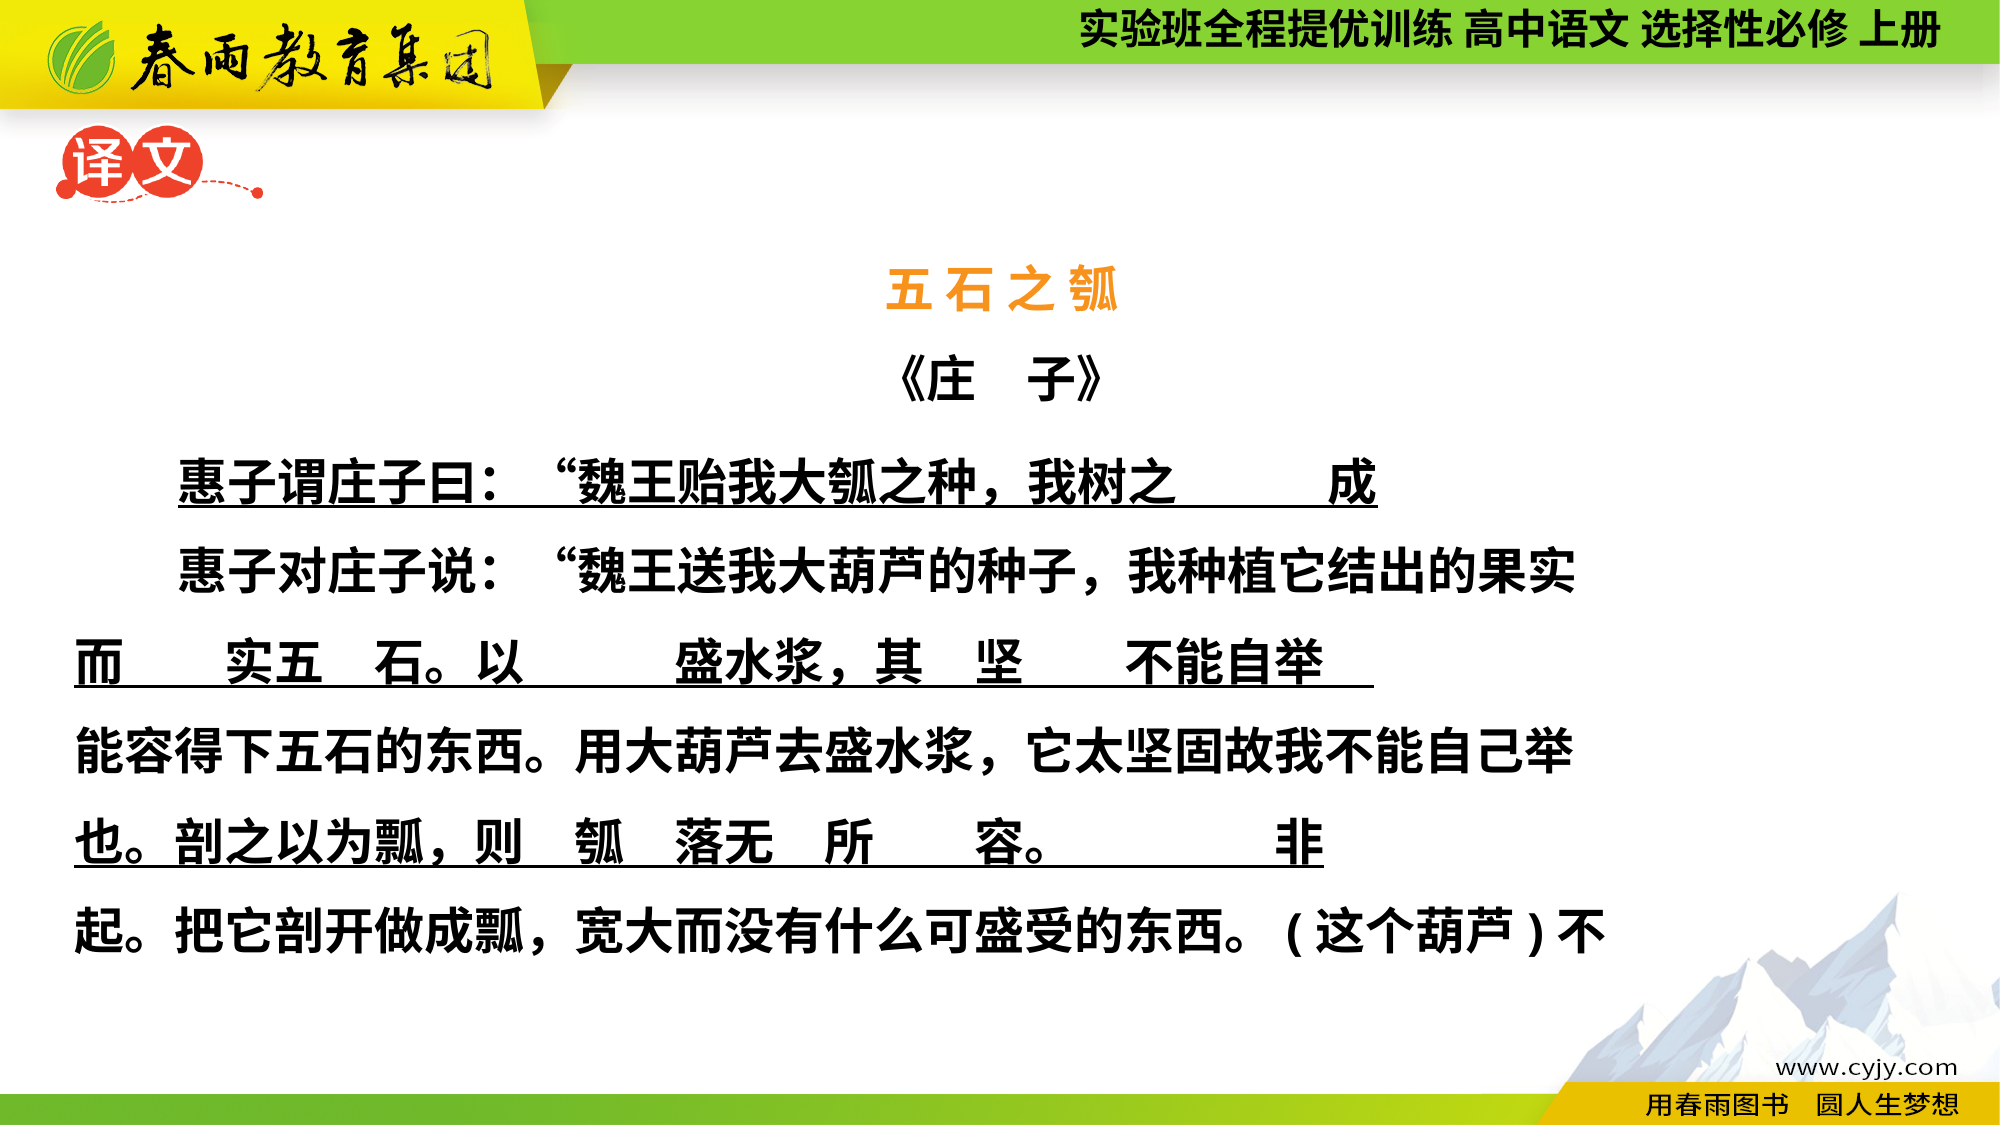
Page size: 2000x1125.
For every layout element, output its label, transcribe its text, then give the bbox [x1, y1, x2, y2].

text_box 惠子对庄子说：“魏王送我大葫芦的种子，我种植它结出的果实 能容得下五石的东西。用大葫芦去盛水浆，它太坚固故我不能自己举 起。把它剖开做成瓢，宽大而没有什么可盛受的东西。(这个葫芦)不 [59, 501, 1944, 967]
picture [0, 0, 2000, 1125]
list 五 石 之 瓠 《庄 子》 [59, 220, 1944, 406]
